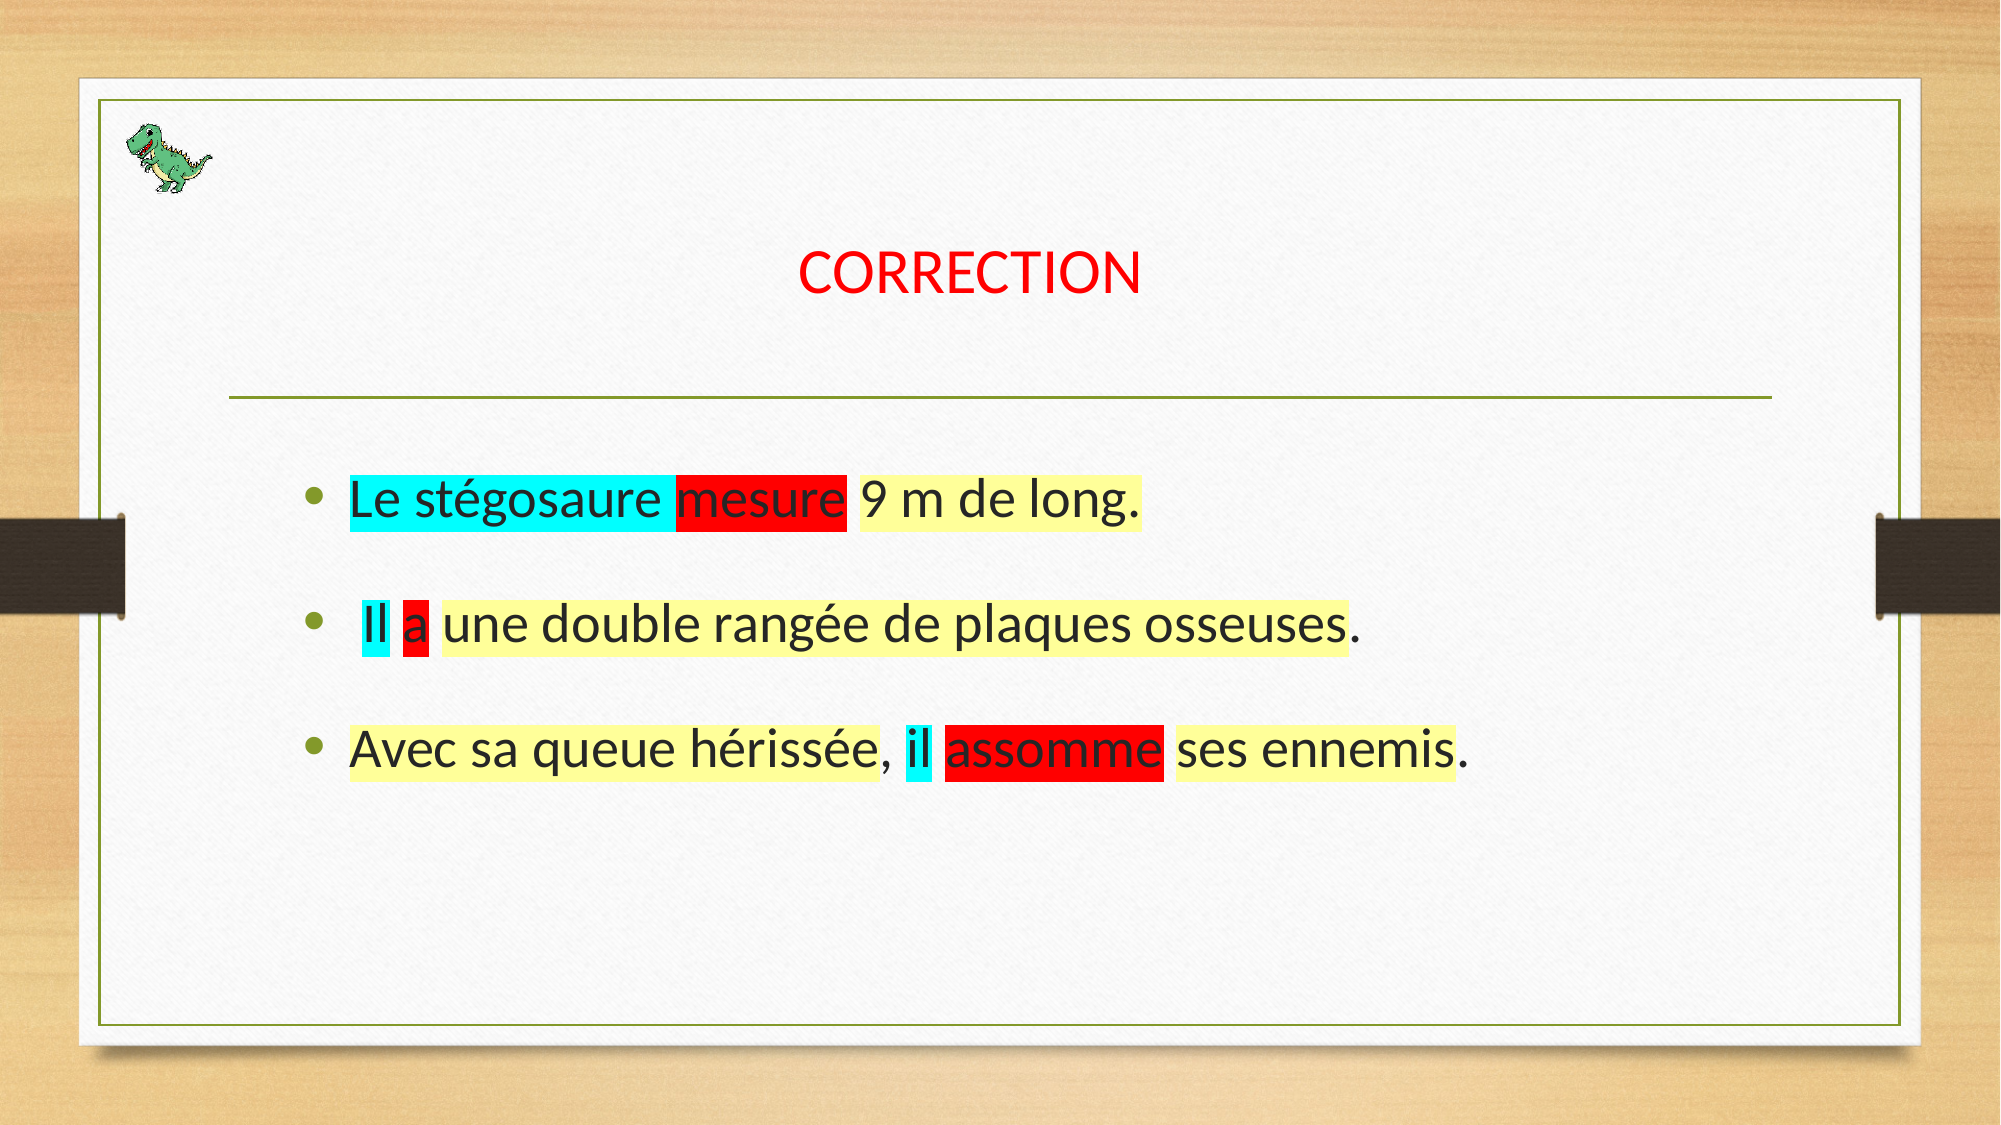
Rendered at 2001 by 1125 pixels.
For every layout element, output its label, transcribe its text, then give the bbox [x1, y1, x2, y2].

text_box Le stégosaure mesure 9 m de long. Il a une double rangée de plaques osseuses. Avec sa queue hérissée, il assomme ses ennemis. [212, 419, 1788, 992]
title CORRECTION [154, 161, 1788, 375]
picture [0, 0, 2001, 1125]
